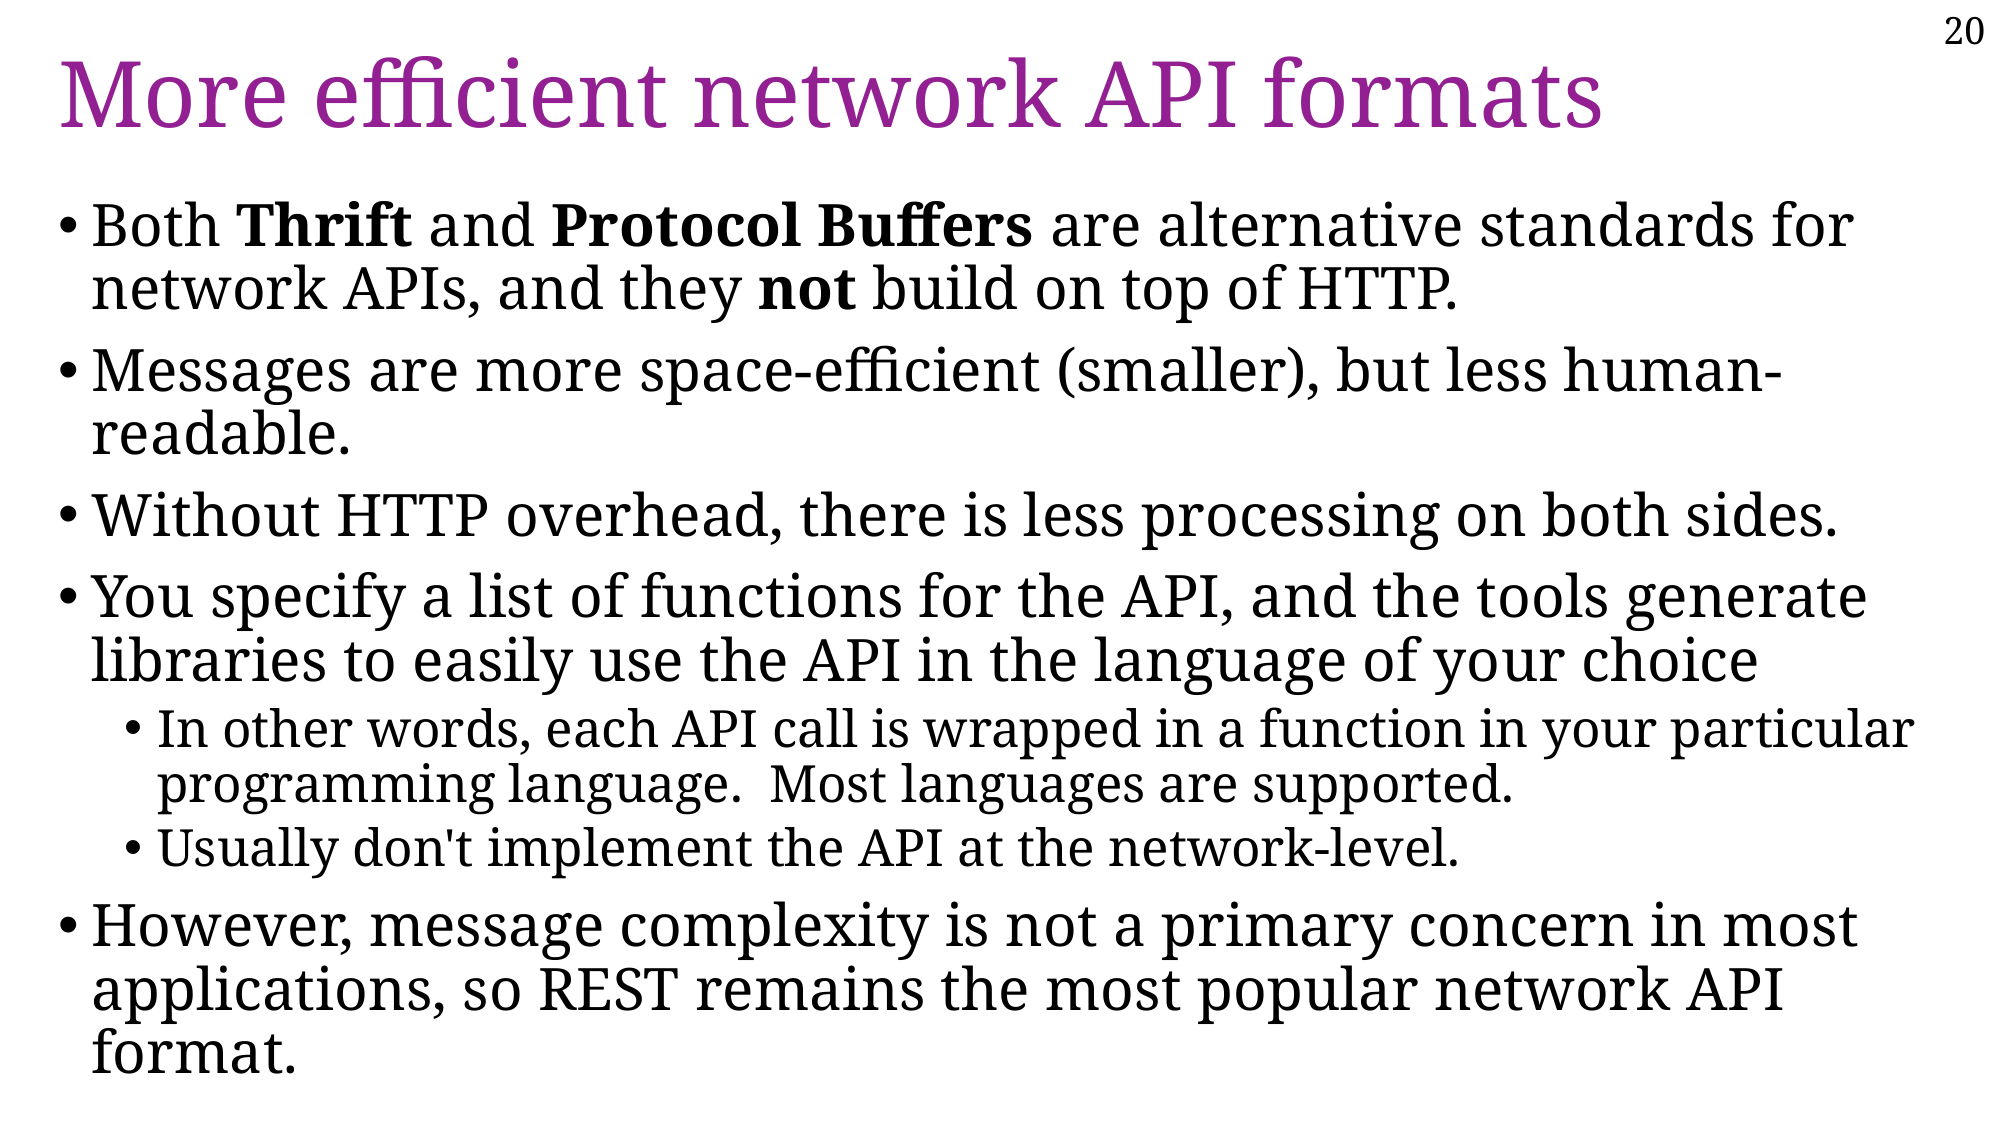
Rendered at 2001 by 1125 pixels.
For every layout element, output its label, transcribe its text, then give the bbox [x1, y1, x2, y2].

title More efficient network API formats [43, 25, 1953, 171]
list Both Thrift and Protocol Buffers are alternative standards for network APIs, and they not build on top of HTTP. Messages are more space-efficient (smaller), but less human-readable. Without HTTP overhead, there is less processing on both sides. You specify a list of functions for the API, and the tools generate libraries to easily use the API in the language of your choice In other words, each API call is wrapped in a function in your particular programming language. Most languages are supported. Usually don't implement the API at the network-level. However, message complexity is not a primary concern in most applications, so REST remains the most popular network API format. [43, 188, 1953, 1106]
text_box 20 [1901, 0, 2000, 60]
